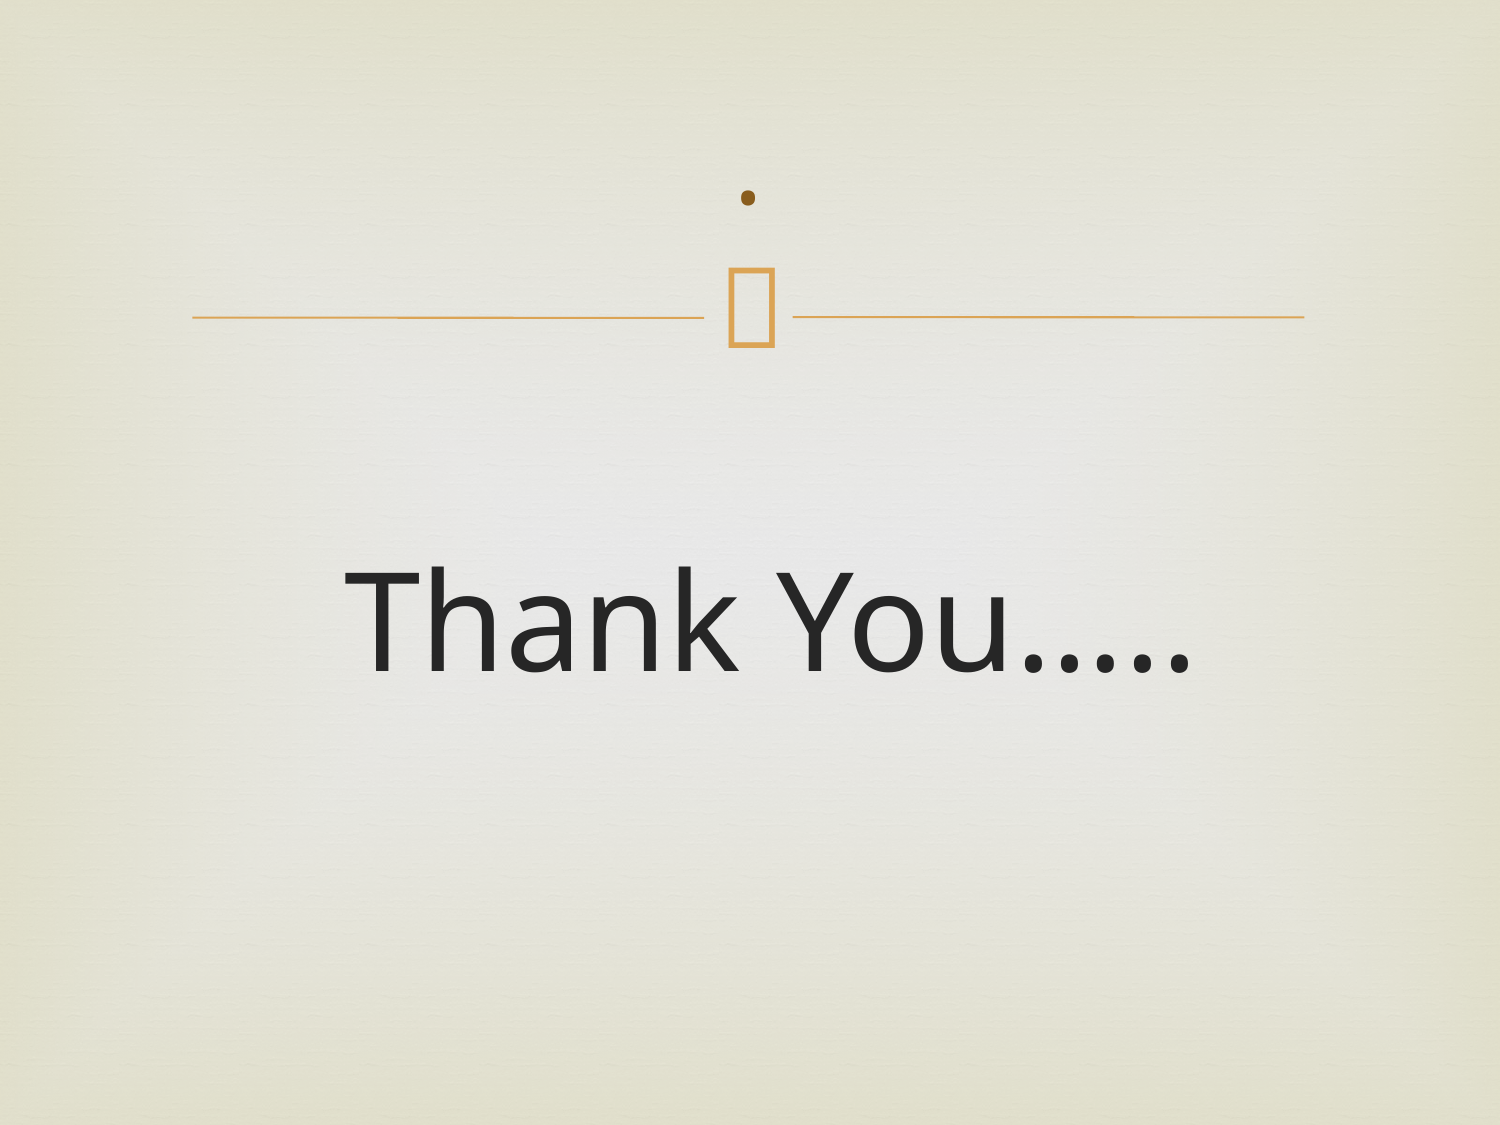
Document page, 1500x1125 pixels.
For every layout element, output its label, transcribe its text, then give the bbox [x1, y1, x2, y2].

title . [112, 93, 1386, 225]
list Thank You….. [114, 368, 1386, 1005]
